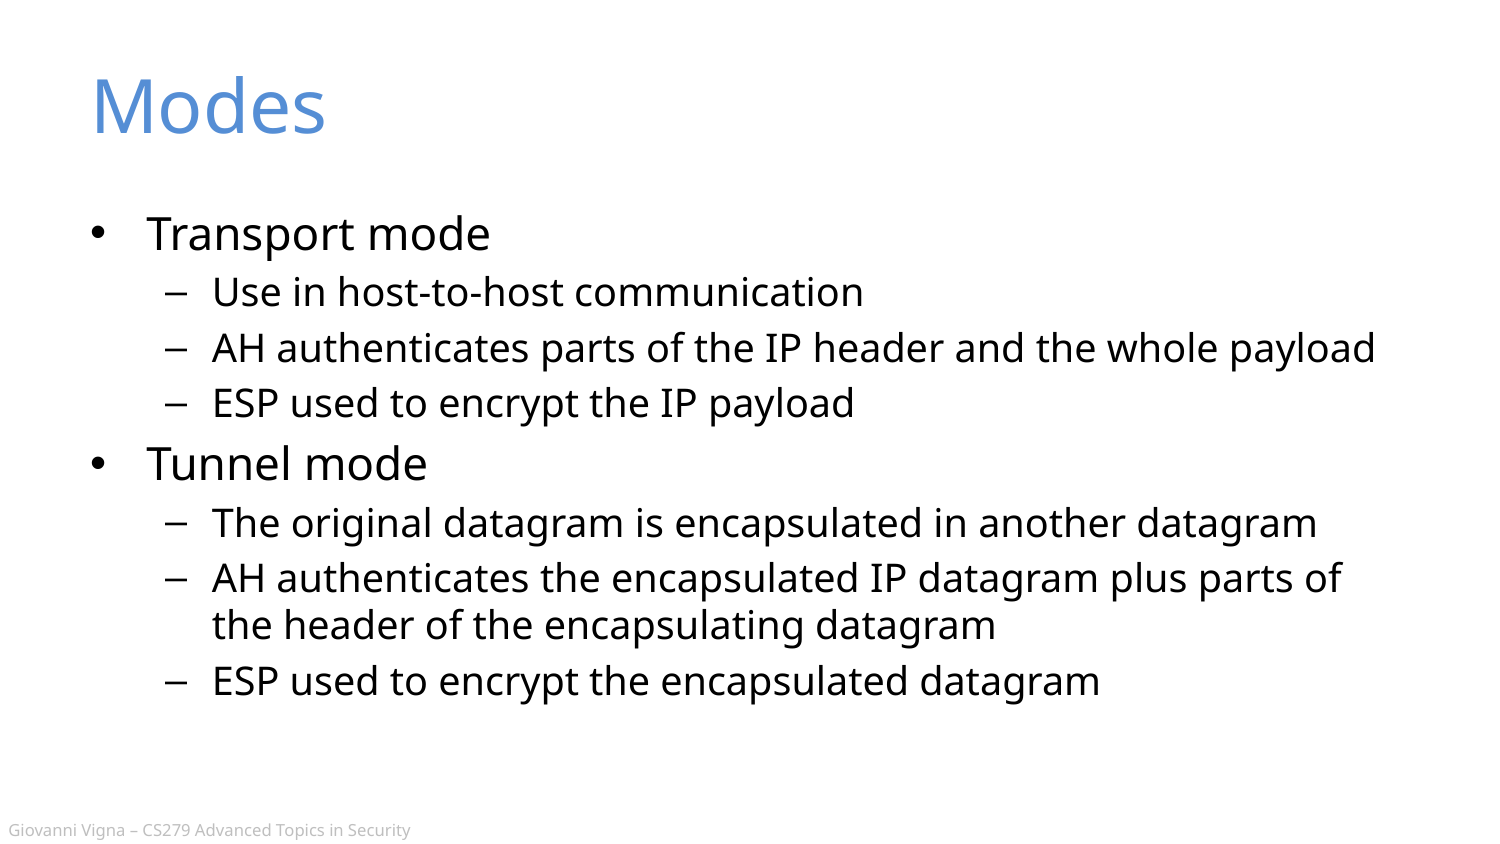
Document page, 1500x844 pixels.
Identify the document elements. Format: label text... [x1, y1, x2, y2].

title Modes [75, 33, 1425, 175]
list Transport mode Use in host-to-host communication AH authenticates parts of the IP header and the whole payload ESP used to encrypt the IP payload Tunnel mode The original datagram is encapsulated in another datagram AH authenticates the encapsulated IP datagram plus parts of the header of the encapsulating datagram ESP used to encrypt the encapsulated datagram [75, 196, 1425, 813]
